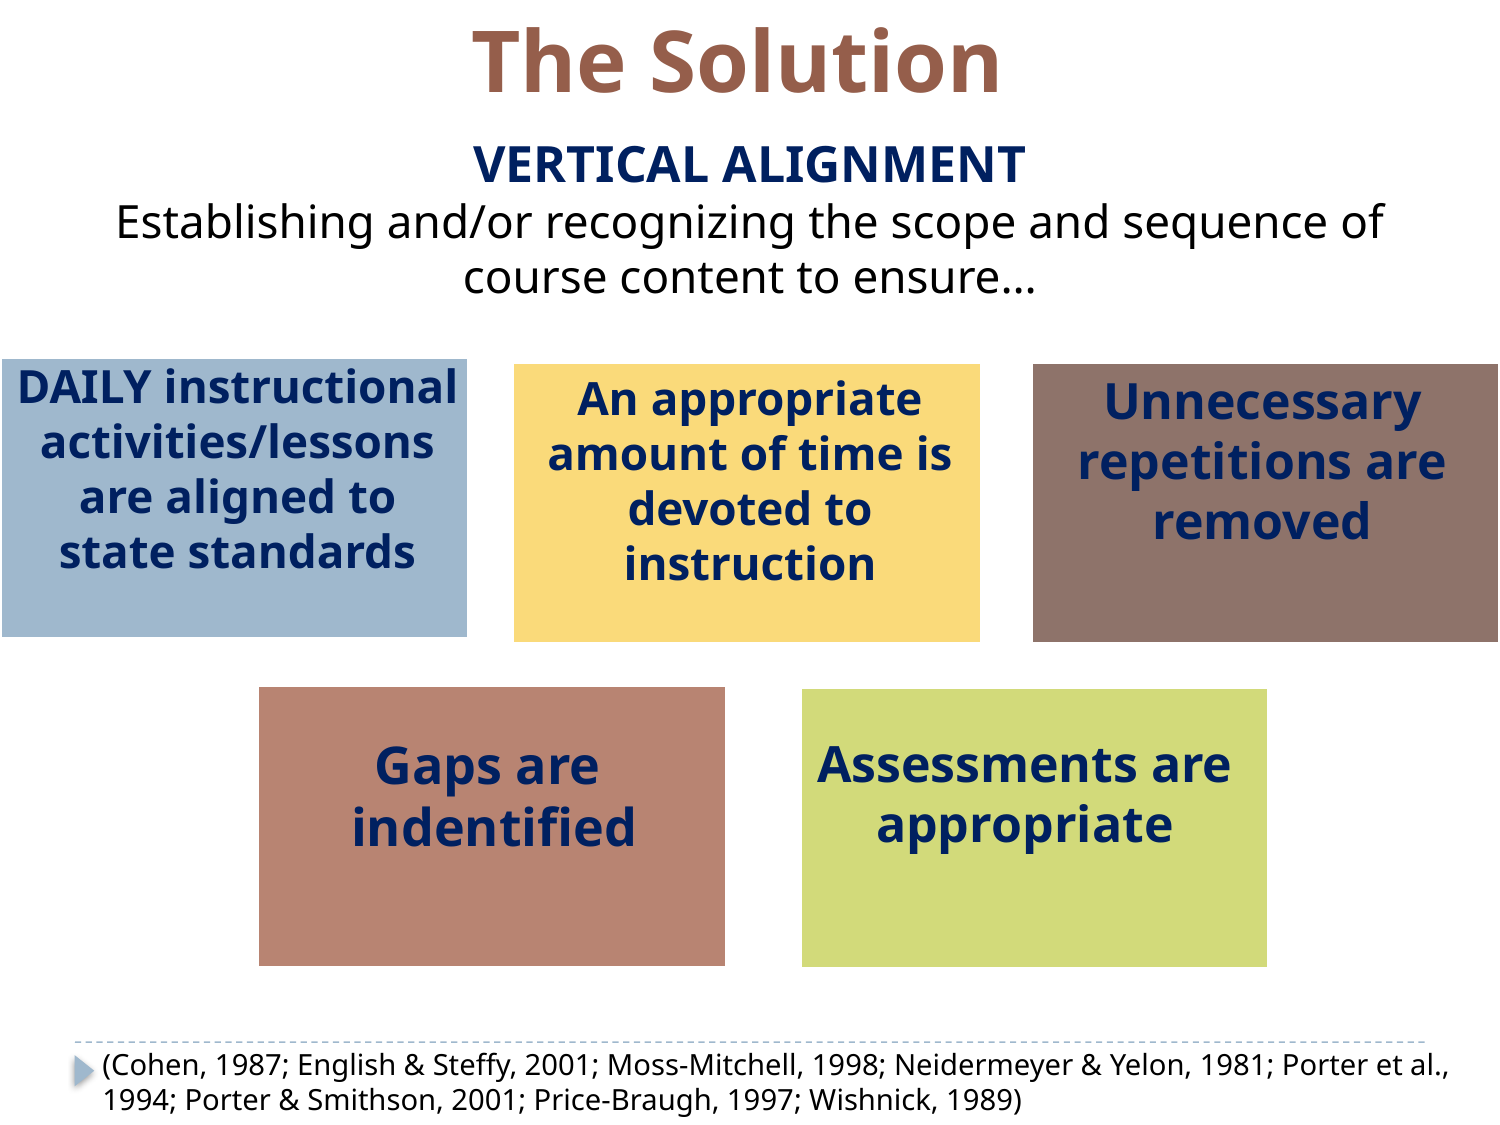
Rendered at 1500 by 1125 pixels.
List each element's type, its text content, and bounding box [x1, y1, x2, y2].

text_box The Solution [225, 0, 1250, 118]
text_box VERTICAL ALIGNMENT Establishing and/or recognizing the scope and sequence of course content to ensure… [62, 124, 1438, 299]
text_box (Cohen, 1987; English & Steffy, 2001; Moss-Mitchell, 1998; Neidermeyer & Yelon, 1981; Porter et al., 1994; Porter & Smithson, 2001; Price-Braugh, 1997; Wishnick, 1989) [87, 1039, 1500, 1124]
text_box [0, 299, 1500, 1026]
